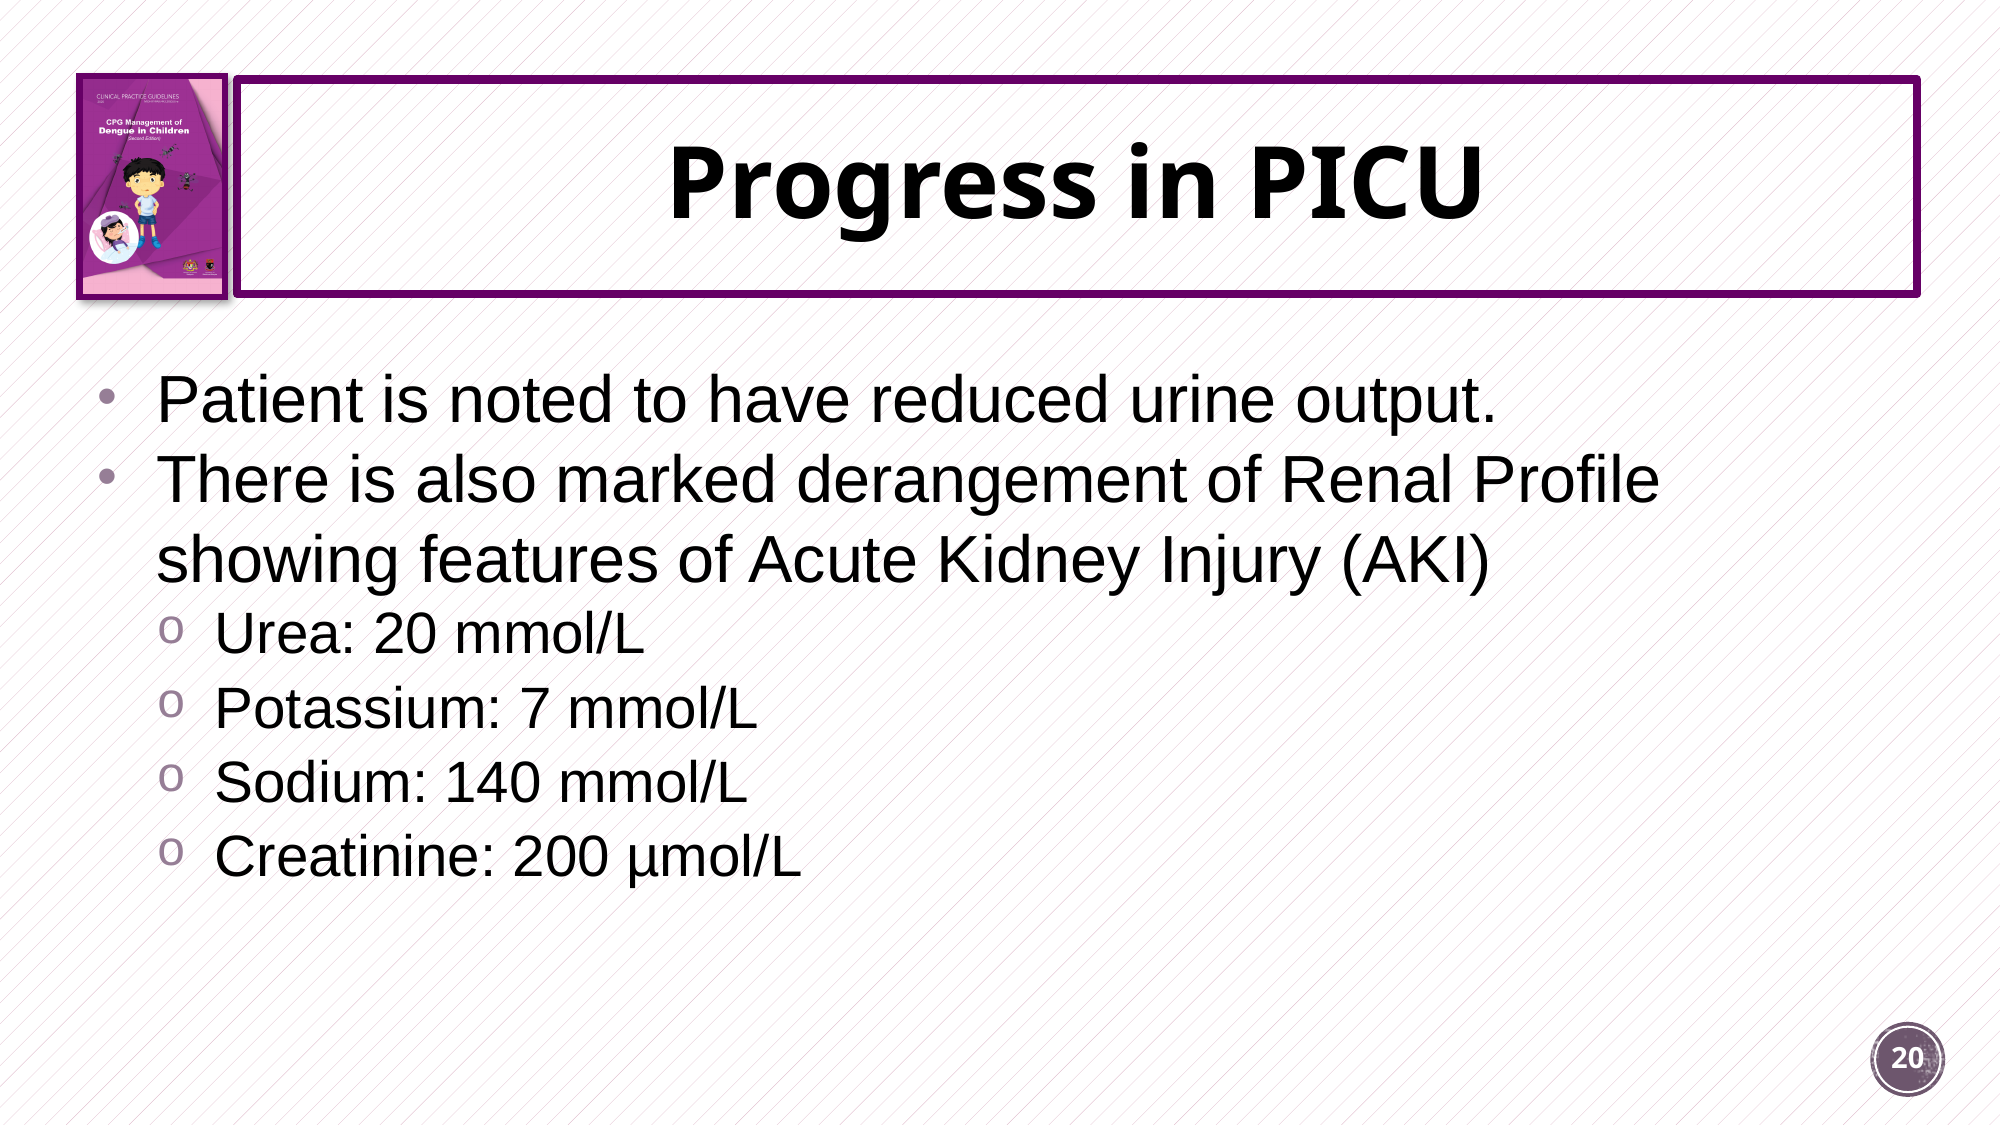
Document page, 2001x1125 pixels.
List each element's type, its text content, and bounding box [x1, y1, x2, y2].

picture [83, 79, 222, 294]
text_box Progress in PICU [237, 79, 1918, 294]
list Patient is noted to have reduced urine output. There is also marked derangement of Renal Profile showing features of Acute Kidney Injury (AKI) Urea: 20 mmol/L Potassium: 7 mmol/L Sodium: 140 mmol/L Creatinine: 200 µmol/L [82, 348, 1918, 1013]
slide_number 20 [1855, 1028, 1961, 1089]
